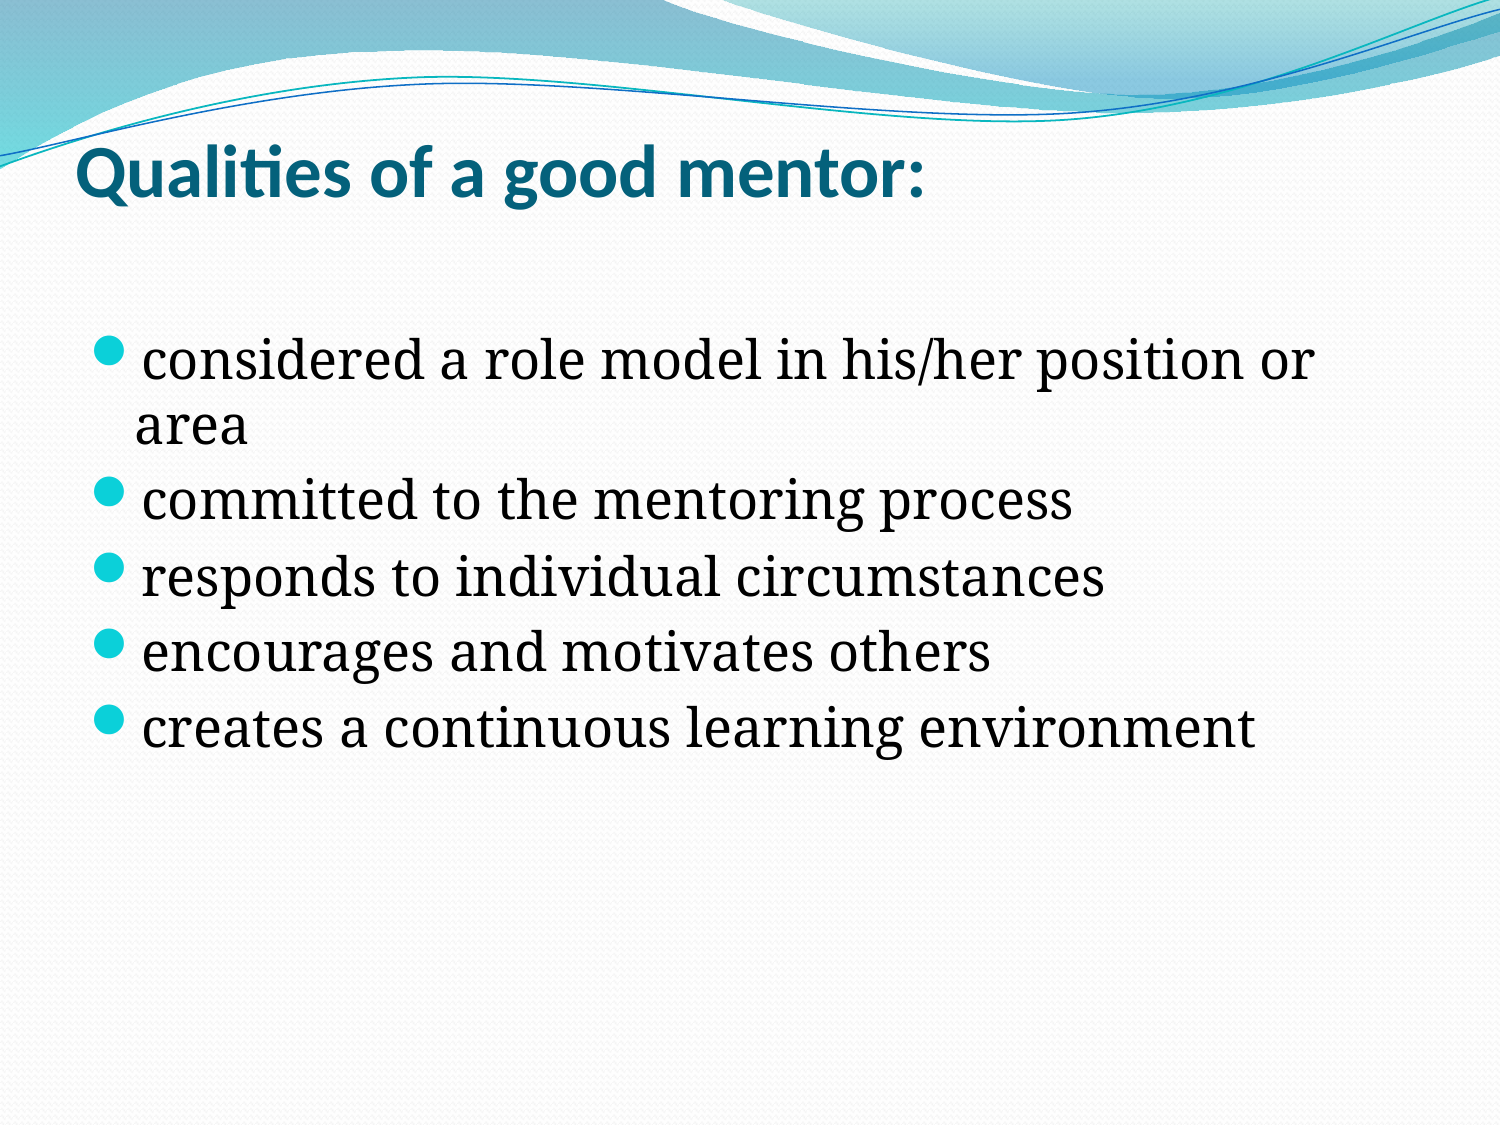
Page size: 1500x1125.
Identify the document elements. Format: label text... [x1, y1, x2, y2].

list considered a role model in his/her position or area committed to the mentoring process responds to individual circumstances encourages and motivates others creates a continuous learning environment [75, 317, 1425, 1038]
title Qualities of a good mentor: [75, 115, 1425, 303]
